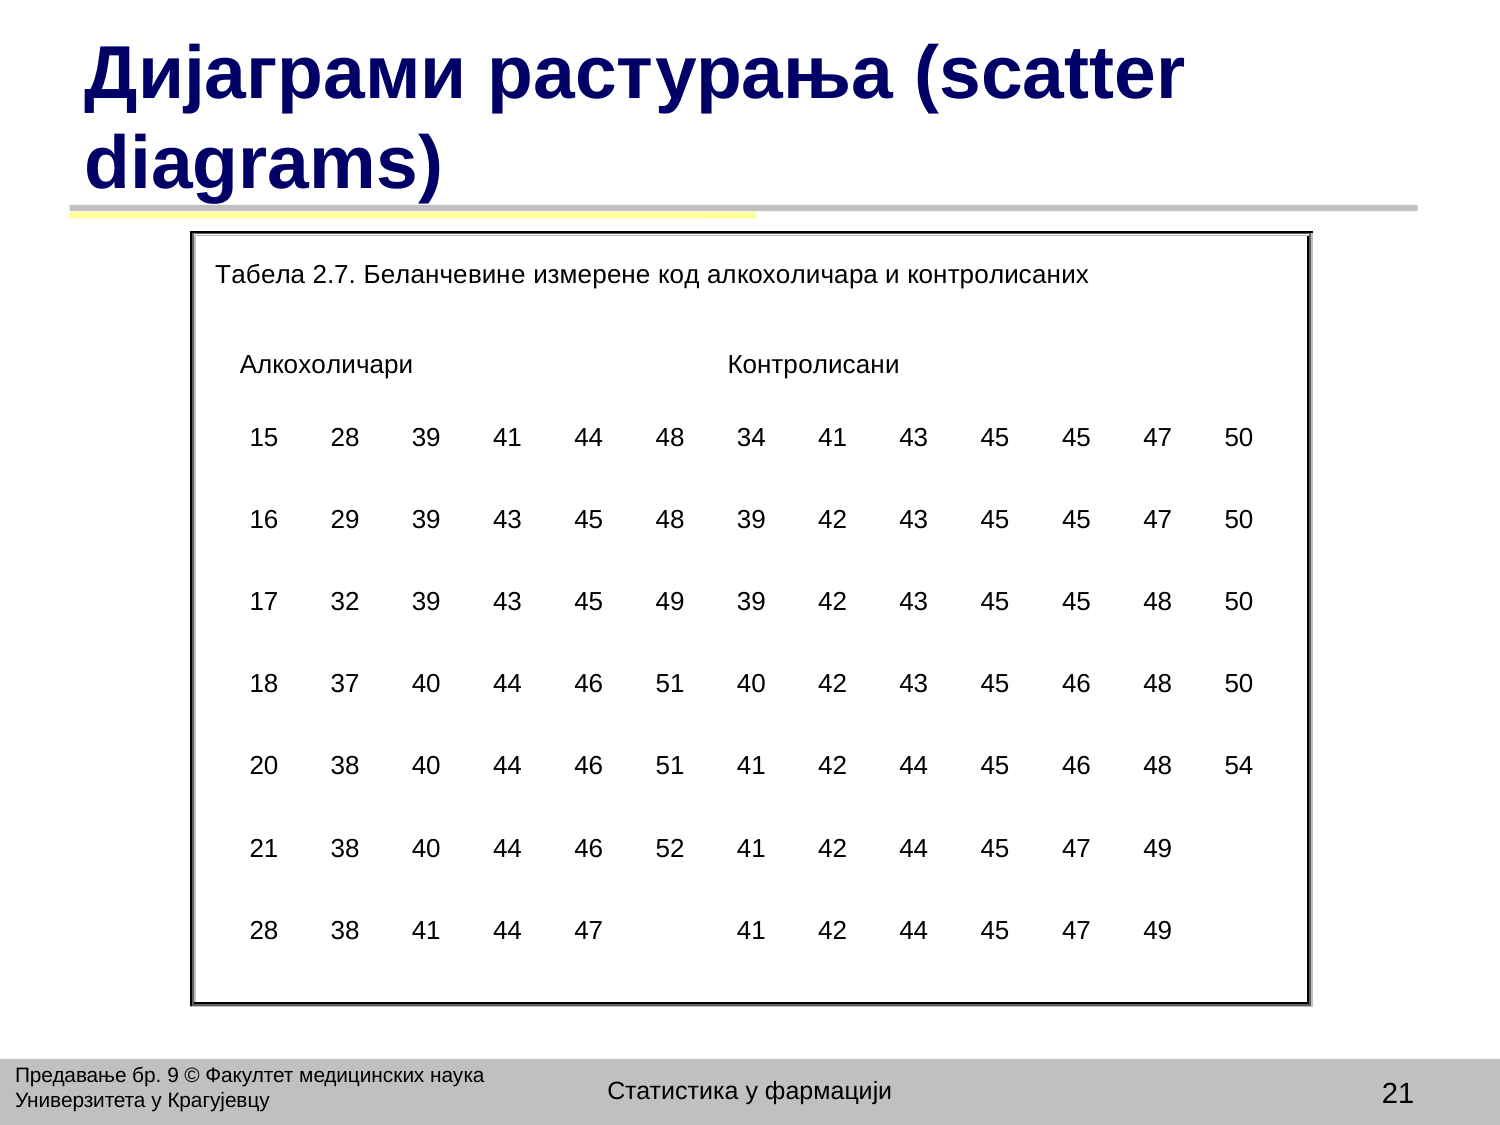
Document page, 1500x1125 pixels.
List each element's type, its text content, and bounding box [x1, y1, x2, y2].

slide_number 21 [1079, 1066, 1430, 1125]
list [122, 230, 1380, 1054]
footer Статистика у фармацији [512, 1066, 988, 1125]
title Дијаграми растурања (scatter diagrams) [69, 19, 1426, 208]
slide_number Предавање бр. 9 © Факултет медицинских наука Универзитета у Крагујевцу [0, 1053, 609, 1108]
